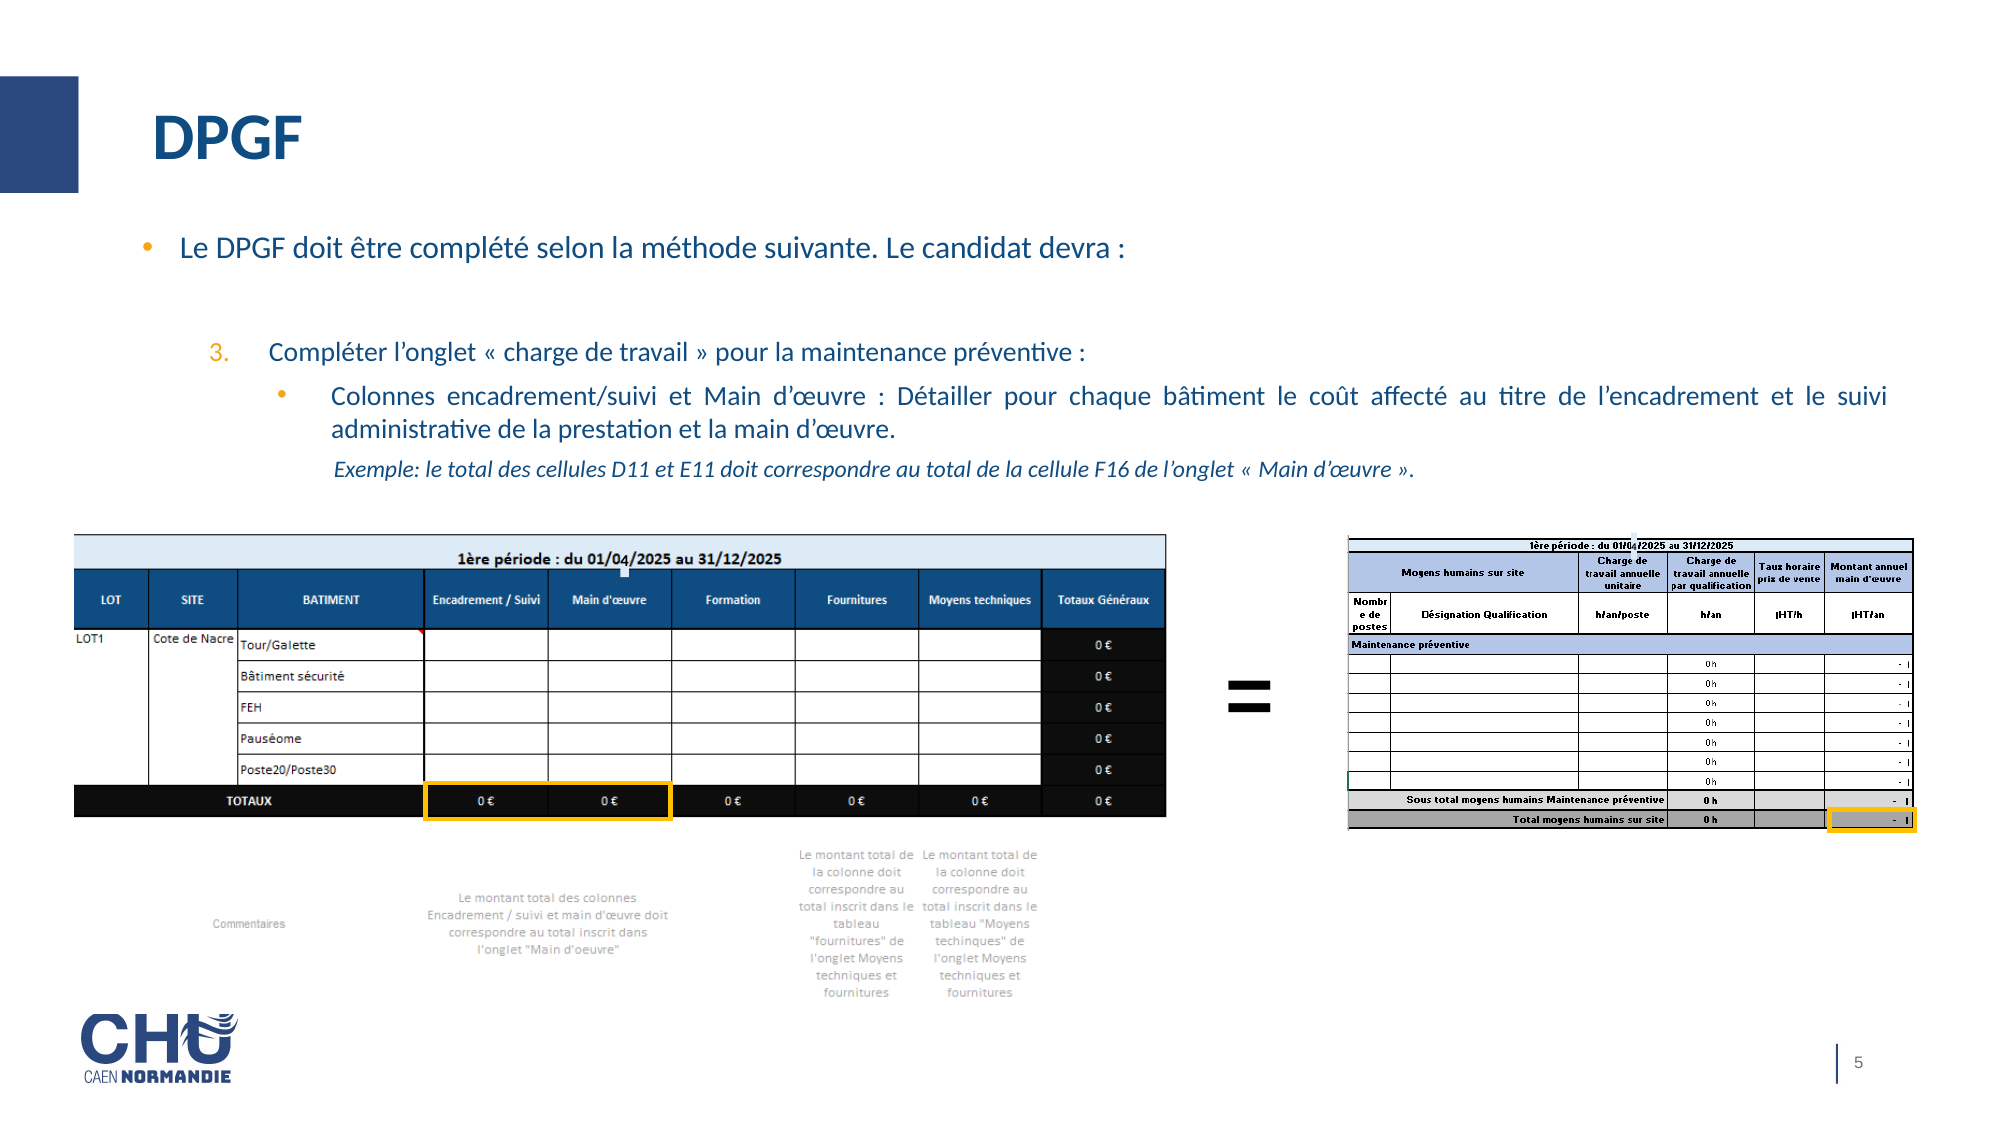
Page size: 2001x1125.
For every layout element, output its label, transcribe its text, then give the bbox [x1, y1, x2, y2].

list Le DPGF doit être complété selon la méthode suivante. Le candidat devra : Compléter l’onglet « charge de travail » pour la maintenance préventive : Colonnes encadrement/suivi et Main d’œuvre : Détailler pour chaque bâtiment le coût affecté au titre de l’encadrement et le suivi administrative de la prestation et la main d’œuvre. Exemple: le total des cellules D11 et E11 doit correspondre au total de la cellule F16 de l’onglet « Main d’œuvre ». [123, 224, 1905, 491]
slide_number 5 [1839, 1031, 1941, 1092]
text_box = [1210, 634, 1313, 749]
picture [0, 0, 2001, 1125]
title DPGF [137, 81, 1863, 195]
